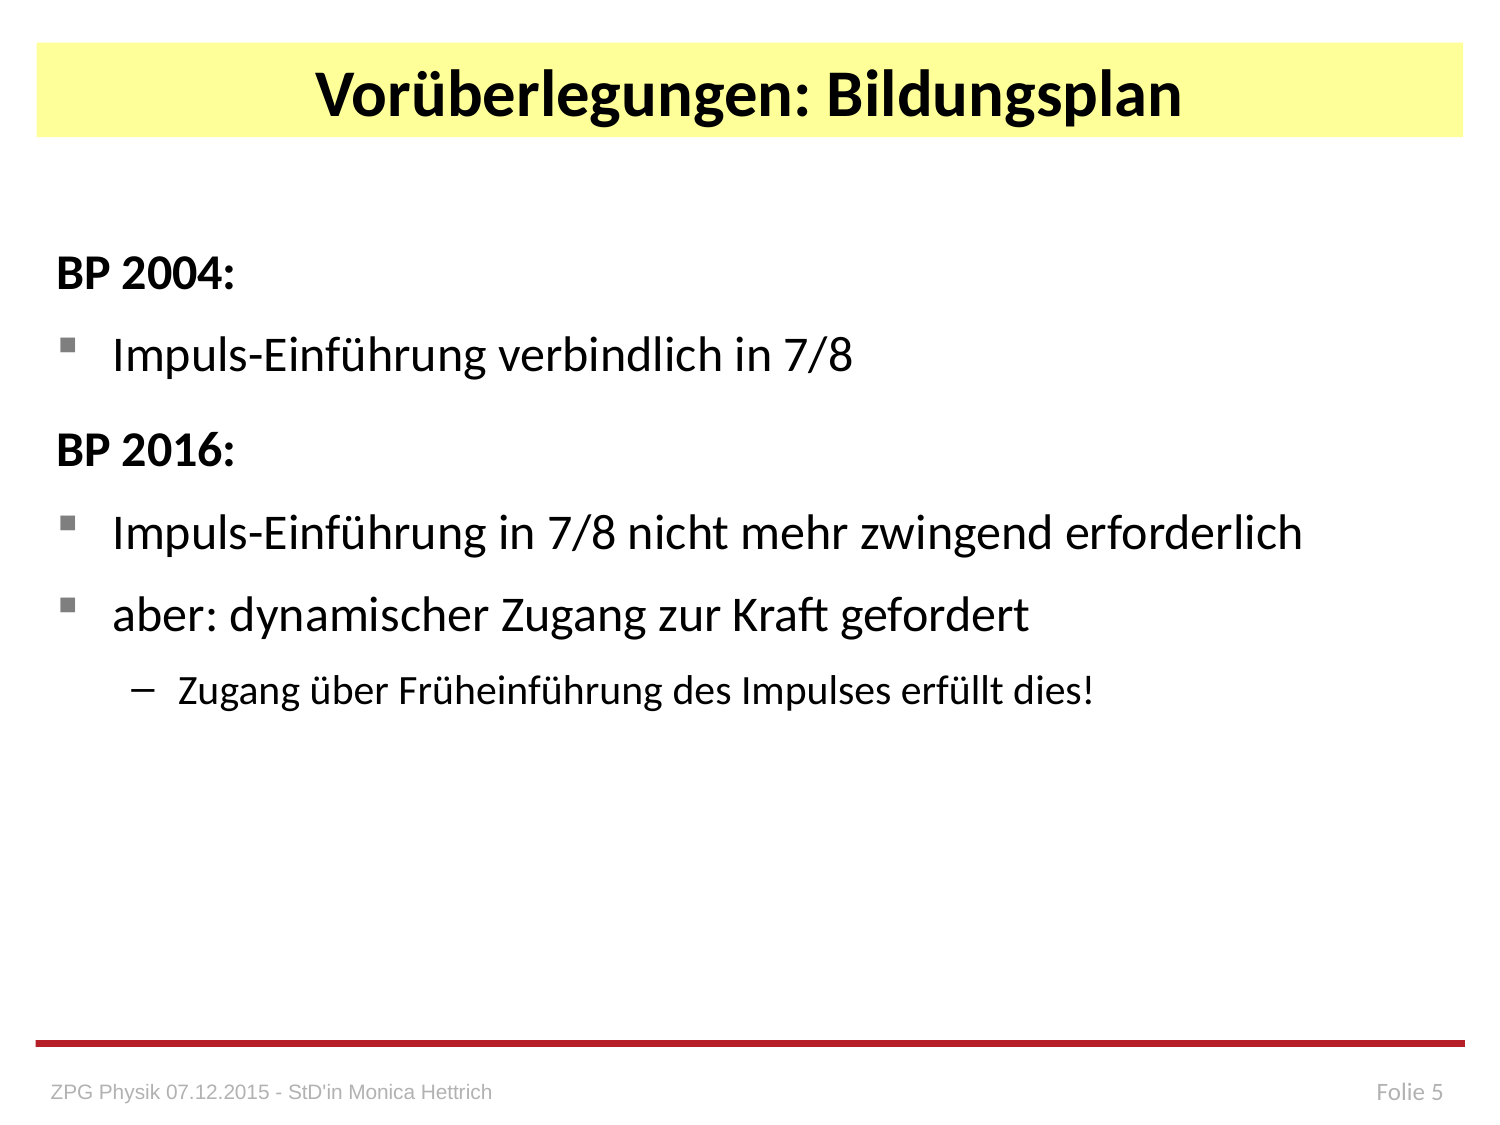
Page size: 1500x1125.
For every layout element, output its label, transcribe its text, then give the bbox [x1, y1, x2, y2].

title Vorüberlegungen: Bildungsplan [41, 42, 1459, 149]
slide_number Folie 5 [1108, 1060, 1459, 1121]
footer ZPG Physik 07.12.2015 - StD'in Monica Hettrich [35, 1061, 768, 1122]
list BP 2004: Impuls-Einführung verbindlich in 7/8 BP 2016: Impuls-Einführung in 7/8 nicht mehr zwingend erforderlich aber: dynamischer Zugang zur Kraft gefordert Zugang über Früheinführung des Impulses erfüllt dies! [41, 231, 1459, 1024]
